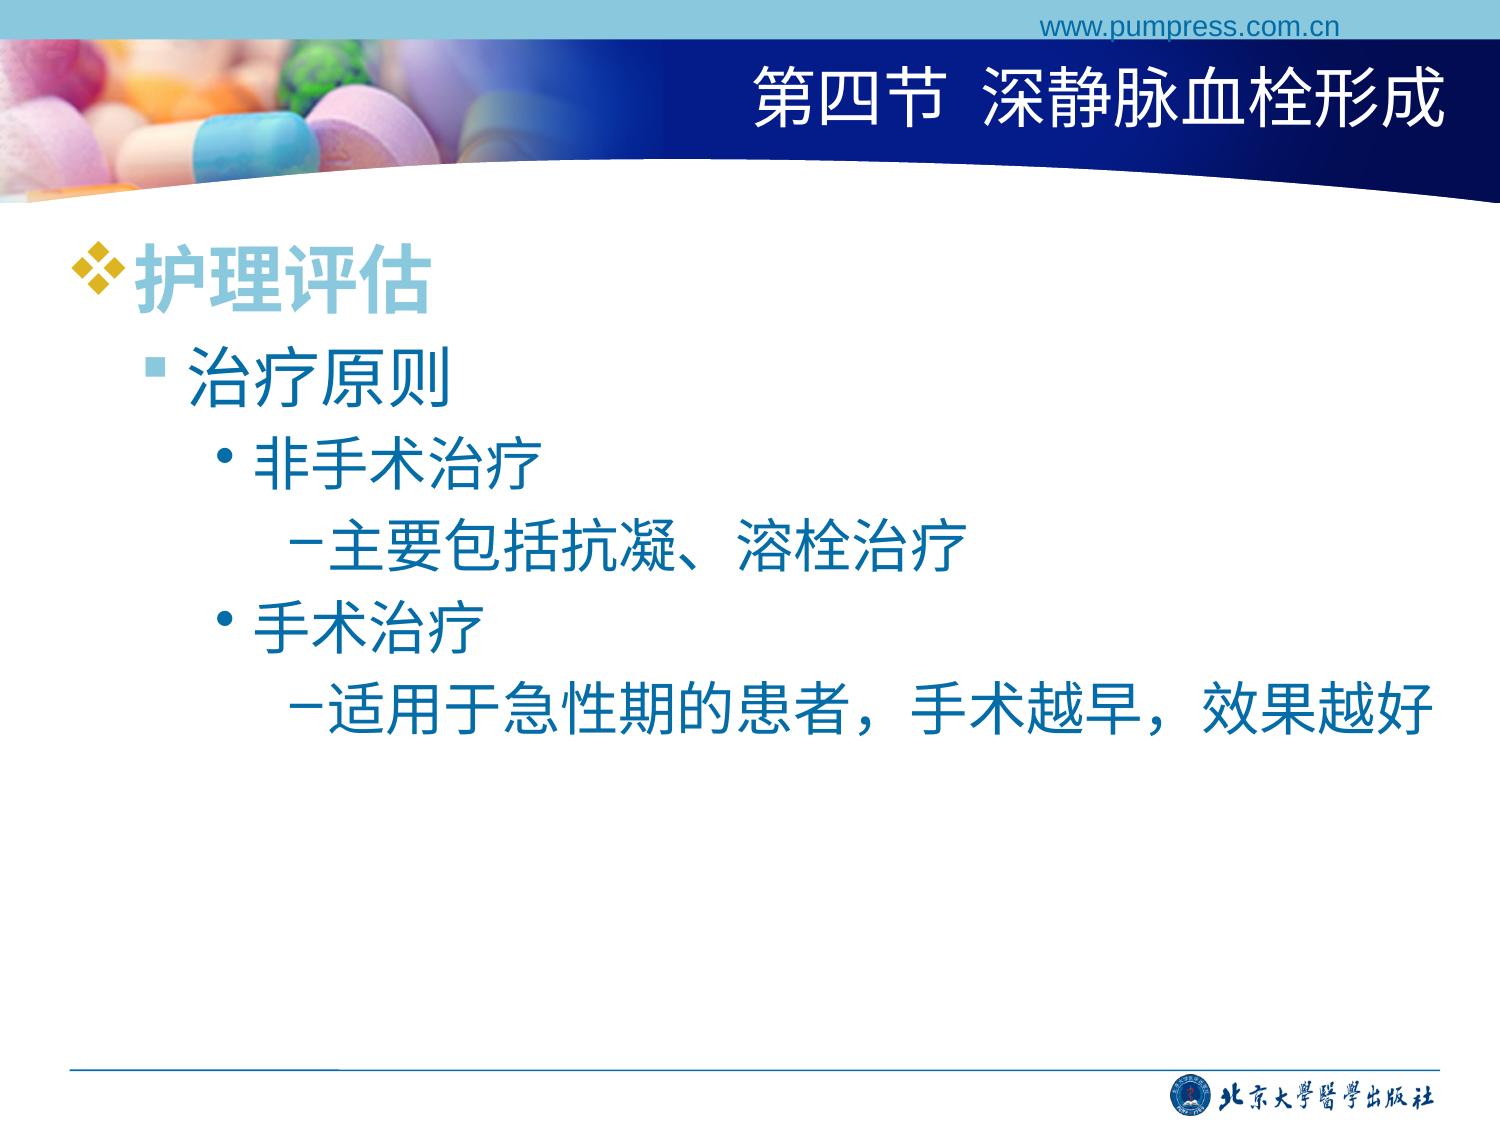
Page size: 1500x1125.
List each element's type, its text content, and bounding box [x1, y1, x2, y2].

title 第四节 深静脉血栓形成 [137, 49, 1463, 143]
picture [1170, 1074, 1436, 1118]
list 护理评估 治疗原则 非手术治疗 主要包括抗凝、溶栓治疗 手术治疗 适用于急性期的患者，手术越早，效果越好 [49, 224, 1463, 1026]
picture [0, 40, 1500, 203]
slide_number www.pumpress.com.cn [1025, 0, 1463, 38]
